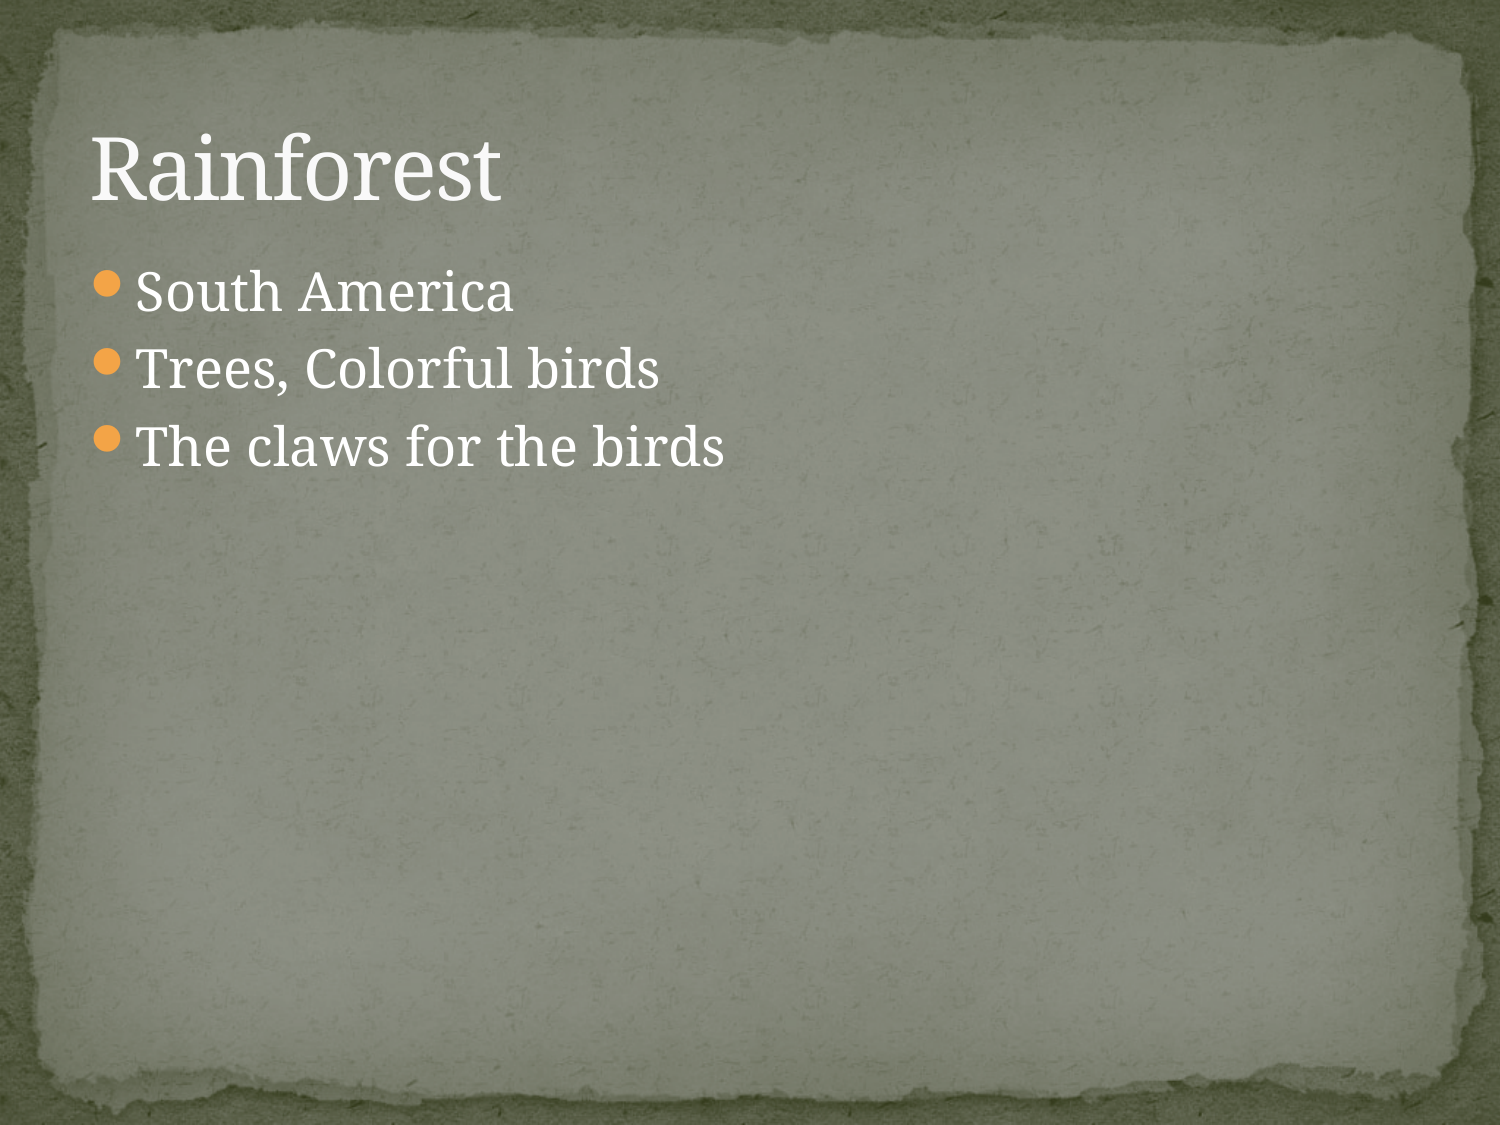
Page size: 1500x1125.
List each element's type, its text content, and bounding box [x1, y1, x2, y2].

list South America Trees, Colorful birds The claws for the birds [75, 249, 1425, 1000]
title Rainforest [74, 24, 1425, 225]
